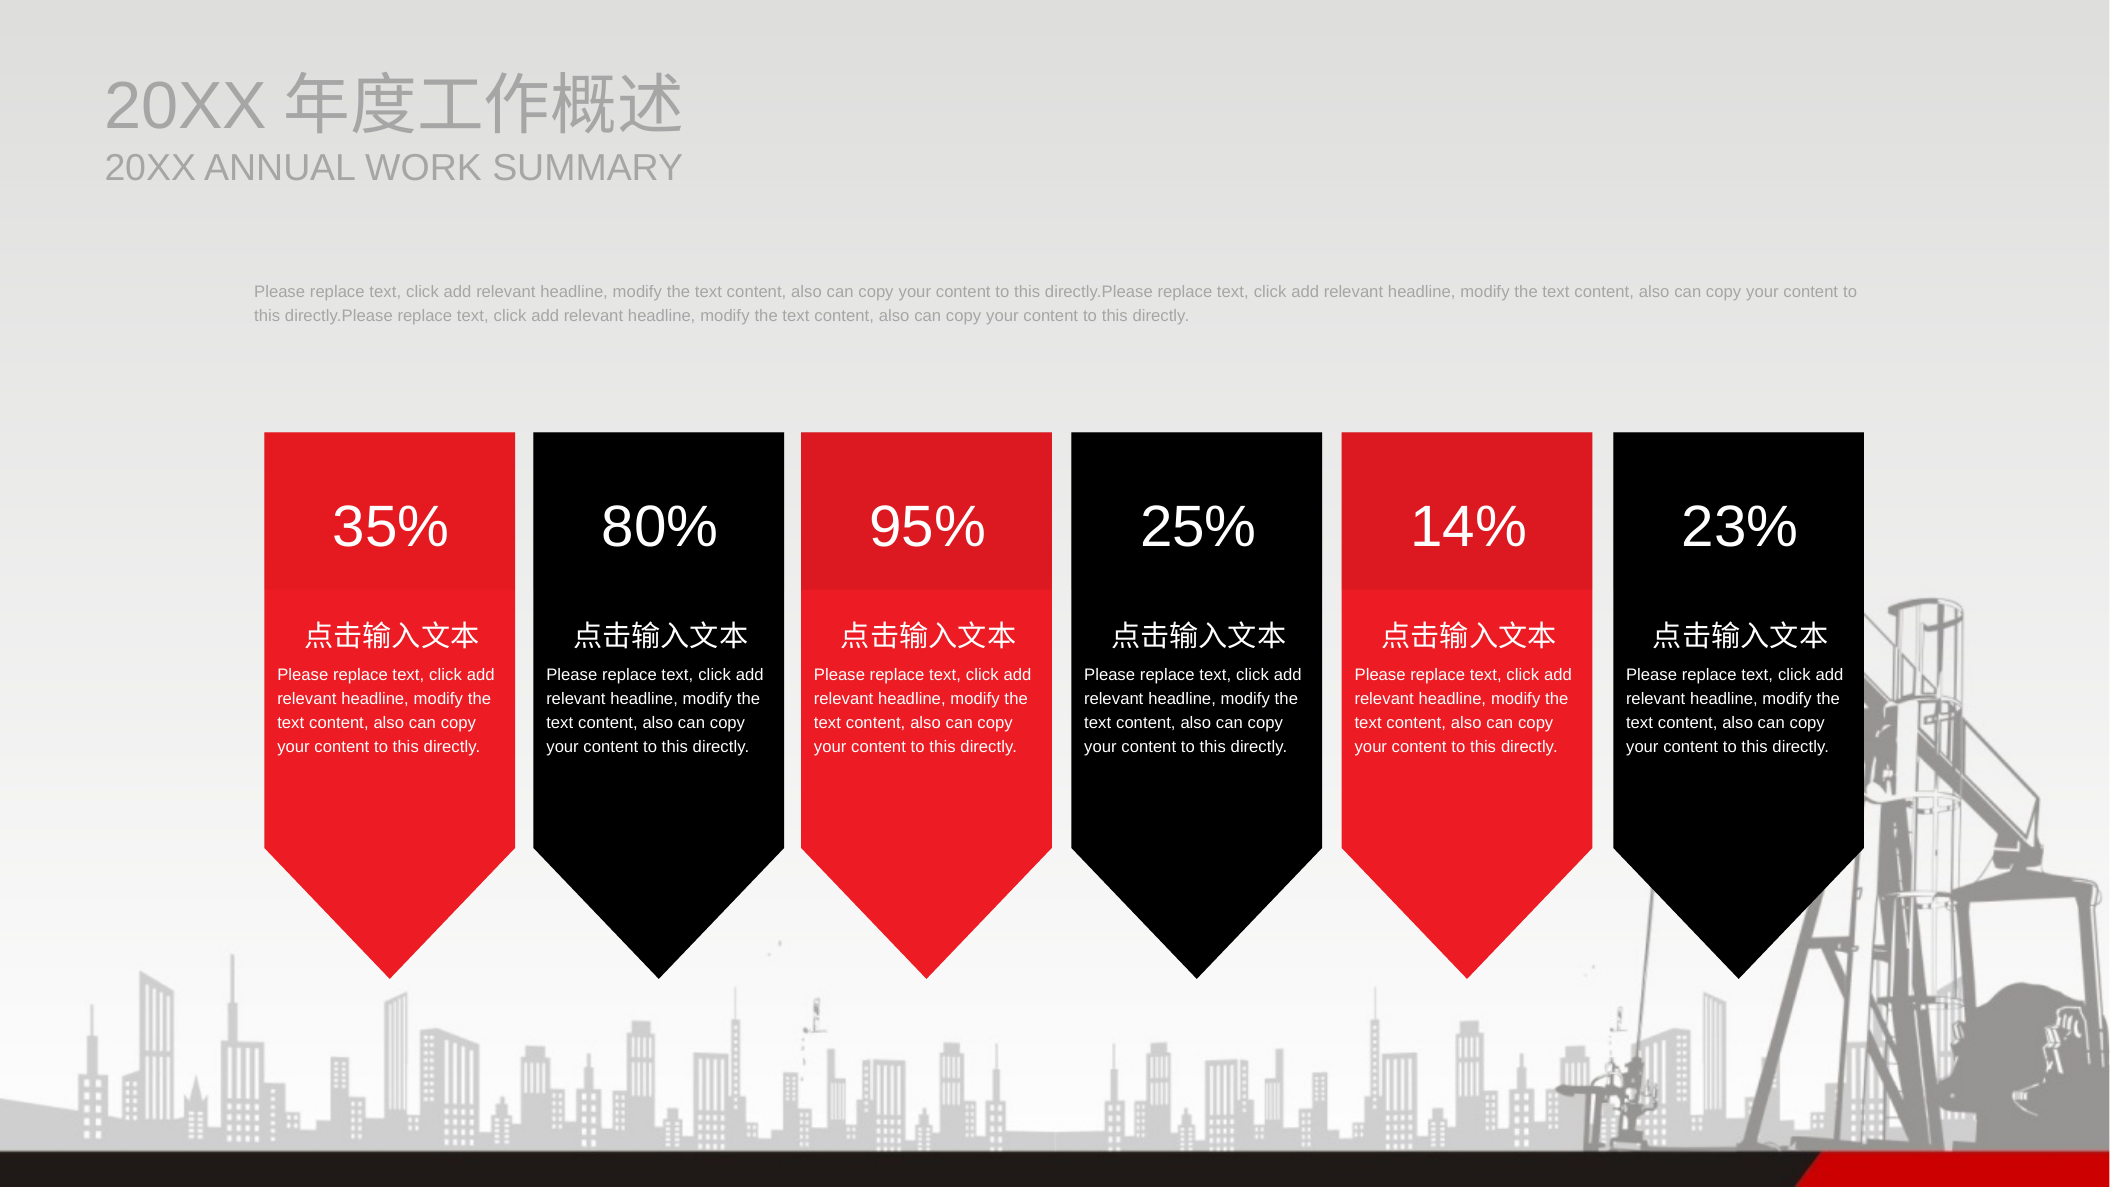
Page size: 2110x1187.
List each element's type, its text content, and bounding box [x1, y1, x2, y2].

text_box Please replace text, click add relevant headline, modify the text content, also can copy your content to this directly. [813, 660, 1041, 756]
text_box Please replace text, click add relevant headline, modify the text content, also can copy your content to this directly. [277, 660, 505, 756]
text_box [263, 431, 516, 980]
picture [0, 0, 2110, 1187]
text_box 80% [560, 473, 760, 558]
text_box 点击输入文本 [1374, 610, 1564, 653]
text_box 25% [1098, 473, 1298, 558]
text_box Please replace text, click add relevant headline, modify the text content, also can copy your content to this directly. [1084, 660, 1312, 756]
text_box 20XX年度工作概述 [104, 61, 692, 142]
text_box [533, 432, 785, 590]
text_box [1341, 590, 1593, 980]
text_box [1341, 432, 1593, 590]
text_box Please replace text, click add relevant headline, modify the text content, also can copy your content to this directly. [1354, 660, 1582, 756]
text_box [1613, 432, 1864, 590]
text_box 20XX ANNUAL WORK SUMMARY [104, 142, 692, 188]
text_box [1070, 431, 1323, 980]
text_box 35% [291, 473, 491, 558]
text_box 14% [1369, 473, 1568, 558]
text_box [1071, 432, 1323, 590]
text_box [800, 431, 1053, 980]
text_box [1612, 431, 1865, 980]
text_box Please replace text, click add relevant headline, modify the text content, also can copy your content to this directly. [546, 660, 774, 756]
text_box [801, 432, 1052, 590]
text_box 点击输入文本 [566, 610, 756, 653]
text_box [264, 432, 515, 590]
text_box 95% [828, 473, 1028, 558]
text_box 点击输入文本 [297, 610, 487, 653]
text_box 点击输入文本 [1645, 610, 1836, 653]
text_box Please replace text, click add relevant headline, modify the text content, also can copy your content to this directly. [1626, 660, 1853, 756]
text_box 点击输入文本 [833, 610, 1024, 653]
text_box [532, 431, 785, 980]
text_box 点击输入文本 [1104, 610, 1294, 653]
text_box 23% [1640, 473, 1840, 558]
text_box Please replace text, click add relevant headline, modify the text content, also can copy your content to this directly.Please replace text, click add relevant headline, modify the text content, also can copy your content to this directly.Please replace text, click add relevant headline, modify the text content, also can copy your content to this directly. [254, 276, 1870, 325]
